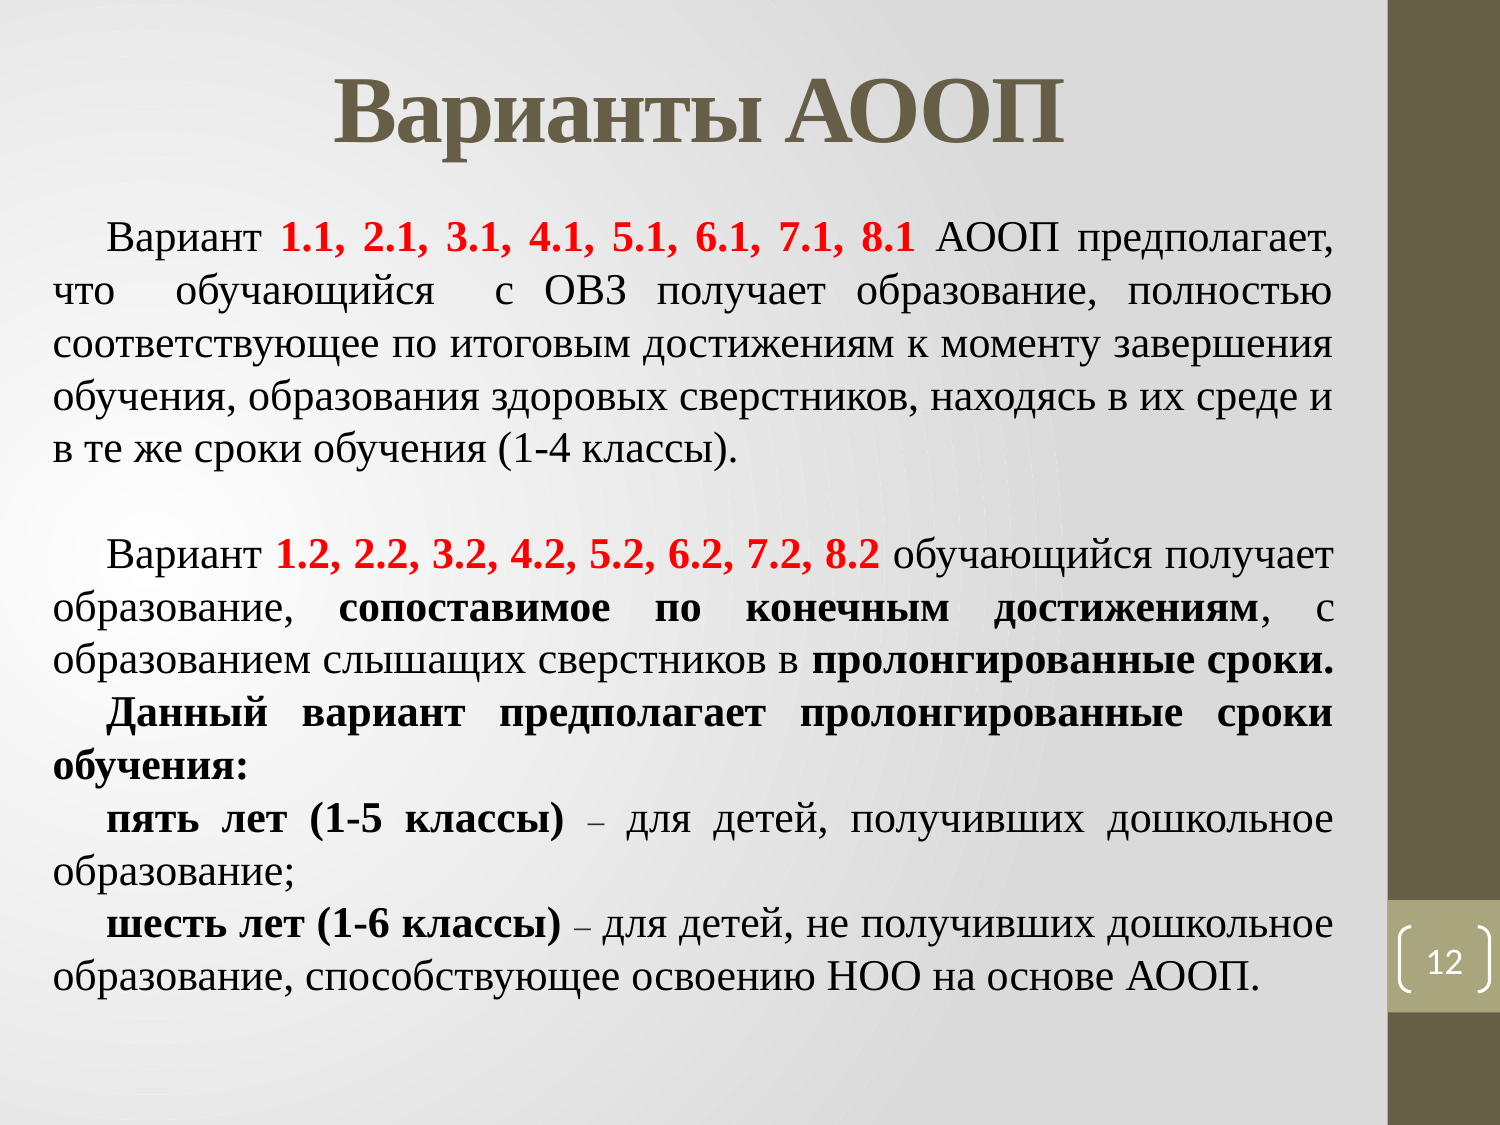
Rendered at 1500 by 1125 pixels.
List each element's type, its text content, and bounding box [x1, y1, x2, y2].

list Вариант 1.1, 2.1, 3.1, 4.1, 5.1, 6.1, 7.1, 8.1 АООП предполагает, что обучающийся с ОВЗ получает образование, полностью соответствующее по итоговым достижениям к моменту завершения обучения, образования здоровых сверстников, находясь в их среде и в те же сроки обучения (1-4 классы). Вариант 1.2, 2.2, 3.2, 4.2, 5.2, 6.2, 7.2, 8.2 обучающийся получает образование, сопоставимое по конечным достижениям, с образованием слышащих сверстников в пролонгированные сроки. Данный вариант предполагает пролонгированные сроки обучения: пять лет (1-5 классы) – для детей, получивших дошкольное образование; шесть лет (1-6 классы) – для детей, не получивших дошкольное образование, способствующее освоению НОО на основе АООП. [37, 200, 1350, 1050]
title Варианты АООП [75, 45, 1325, 163]
slide_number 12 [1397, 925, 1492, 994]
